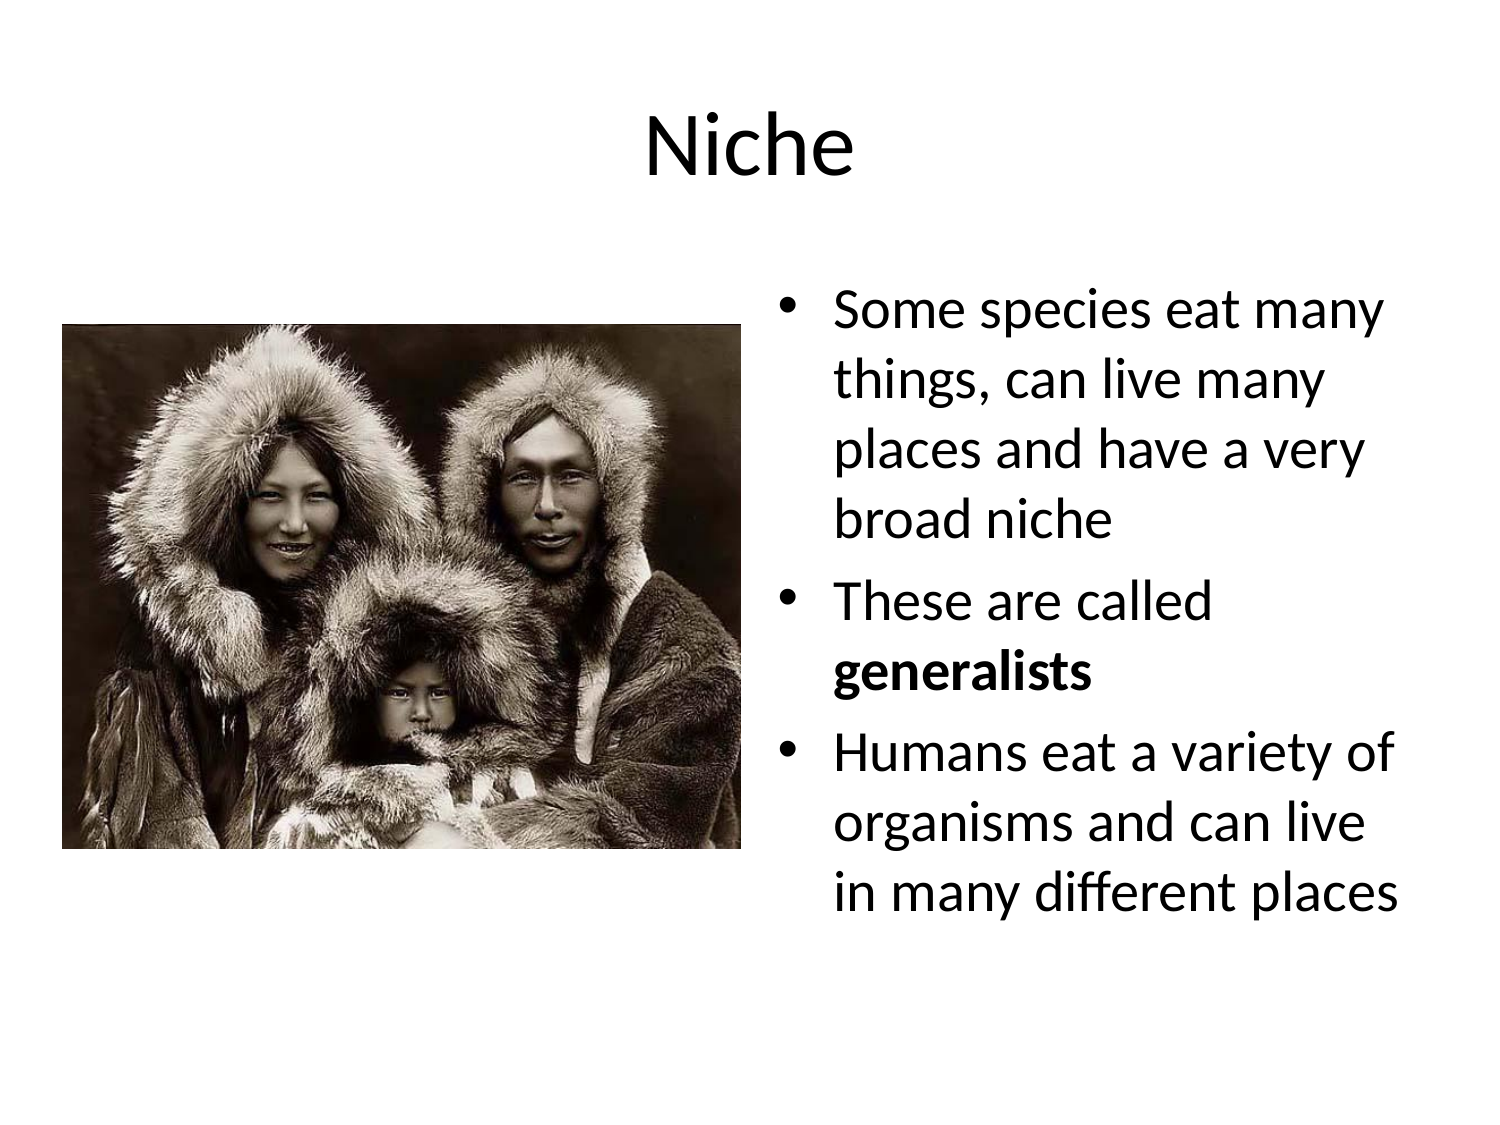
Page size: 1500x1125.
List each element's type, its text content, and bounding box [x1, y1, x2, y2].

list Some species eat many things, can live many places and have a very broad niche These are called generalists Humans eat a variety of organisms and can live in many different places [762, 262, 1425, 1005]
picture [62, 324, 741, 849]
title Niche [75, 45, 1425, 233]
